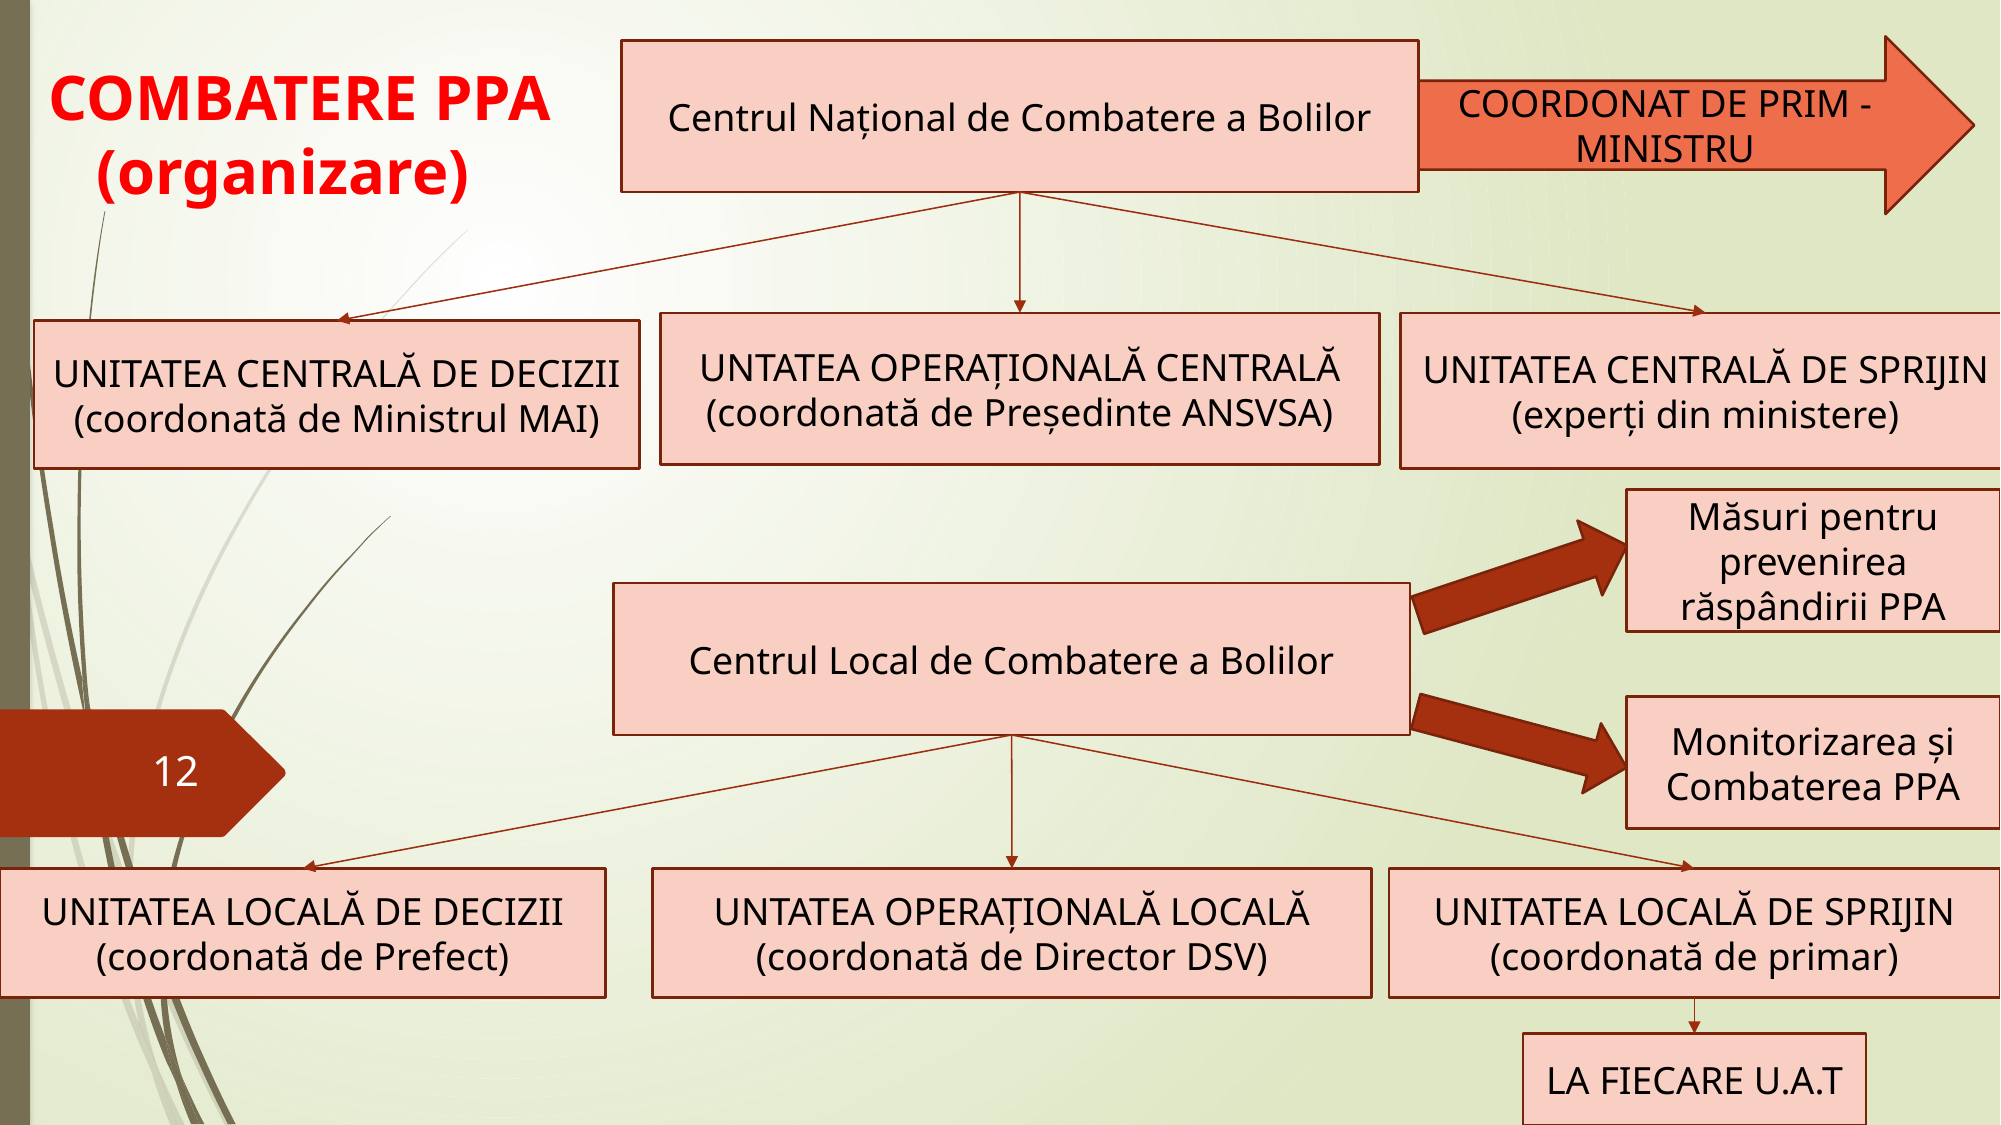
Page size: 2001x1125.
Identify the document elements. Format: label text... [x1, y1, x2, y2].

text_box UNTATEA OPERAȚIONALĂ CENTRALĂ (coordonată de Președinte ANSVSA) [659, 321, 1381, 466]
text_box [336, 191, 1019, 321]
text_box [302, 734, 1011, 869]
text_box [1410, 519, 1625, 636]
text_box Monitorizarea și Combaterea PPA [1625, 695, 2000, 830]
title COMBATERE PPA (organizare) [34, 41, 620, 215]
text_box LA FIECARE U.A.T [1522, 1032, 1867, 1125]
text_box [1011, 734, 1695, 869]
text_box Centrul Național de Combatere a Bolilor [620, 39, 1420, 191]
text_box UNITATEA CENTRALĂ DE DECIZII (coordonată de Ministrul MAI) [33, 319, 641, 470]
text_box [1596, 722, 1609, 734]
text_box UNITATEA CENTRALĂ DE SPRIJIN (experți din ministere) [1399, 312, 2000, 470]
text_box [1409, 692, 1576, 734]
text_box Măsuri pentru prevenirea răspândirii PPA [1625, 488, 2000, 633]
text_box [1019, 191, 1706, 313]
text_box UNITATEA LOCALĂ DE SPRIJIN (coordonată de primar) [1388, 867, 2000, 999]
text_box UNITATEA LOCALĂ DE DECIZII (coordonată de Prefect) [0, 867, 607, 999]
text_box Centrul Local de Combatere a Bolilor [612, 582, 1411, 734]
text_box COORDONAT DE PRIM - MINISTRU [1420, 35, 1976, 216]
text_box UNTATEA OPERAȚIONALĂ LOCALĂ (coordonată de Director DSV) [651, 877, 1373, 999]
slide_number 12 [87, 743, 216, 803]
